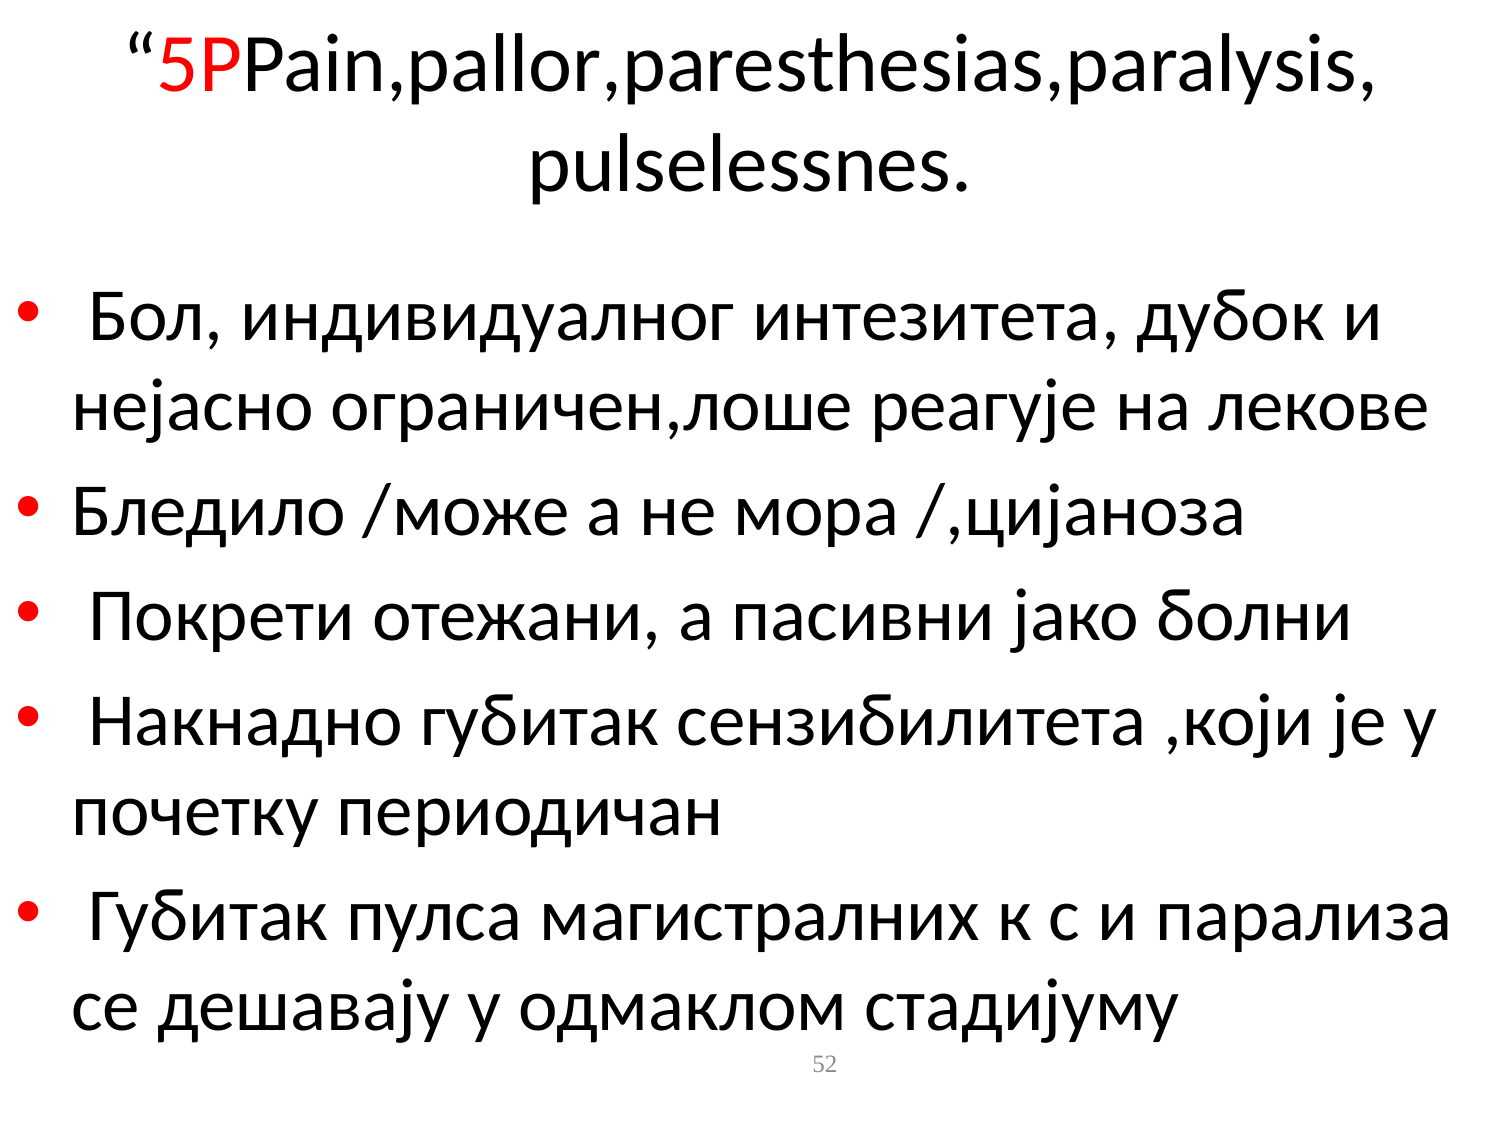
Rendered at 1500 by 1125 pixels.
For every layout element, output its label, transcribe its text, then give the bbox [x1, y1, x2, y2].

title “5PPain,pallor,paresthesias,paralysis, pulselessnes. [0, 46, 1500, 257]
list Бол, индивидуалног интезитета, дубок и нејасно ограничен,лоше реагује на лекове Бледило /може а не мора /,цијаноза Покрети отежани, а пасивни јако болни Накнадно губитaк сензибилитета ,који је у почетку периодичан Губитак пулса магистралних к с и парализа се дешавају у одмаклом стадијуму [0, 257, 1500, 1125]
slide_number 52 [587, 1025, 1063, 1100]
